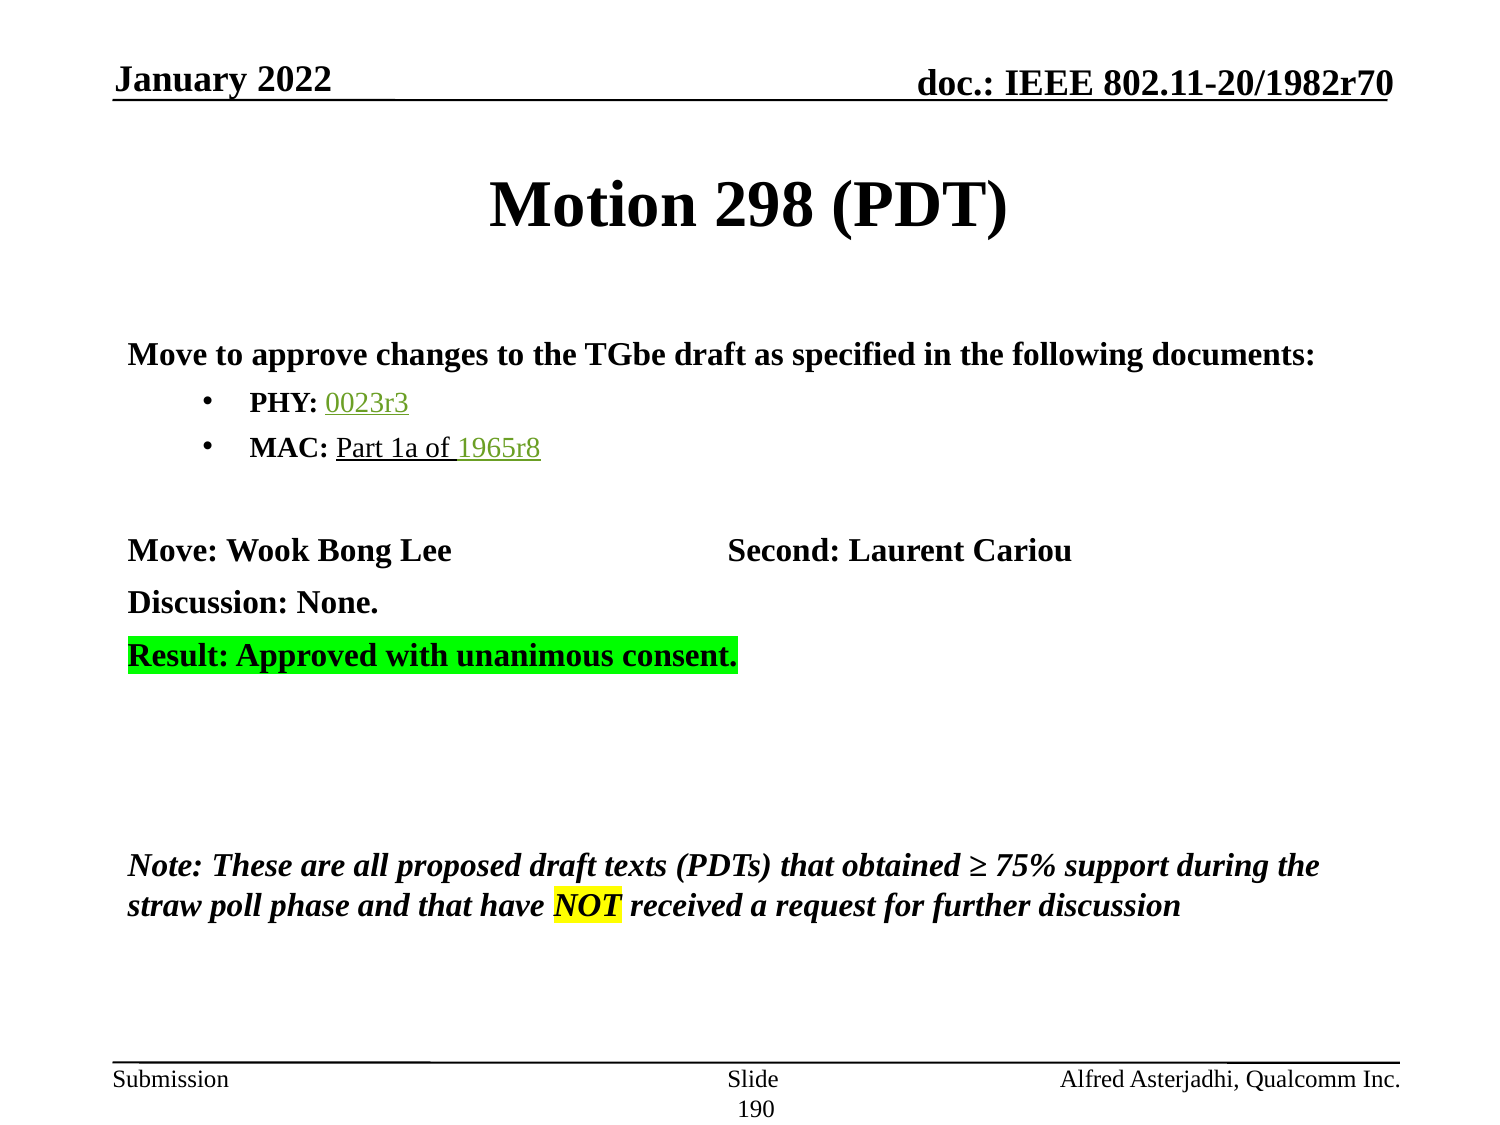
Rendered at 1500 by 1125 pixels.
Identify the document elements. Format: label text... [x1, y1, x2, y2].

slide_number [114, 54, 423, 100]
slide_number Slide 190 [712, 1061, 800, 1123]
footer Alfred Asterjadhi, Qualcomm Inc. [878, 1061, 1402, 1093]
list Move to approve changes to the TGbe draft as specified in the following documents: PHY: 0023r3 MAC: Part 1a of 1965r8 Move: Wook Bong Lee Second: Laurent Cariou Discussion: None. Result: Approved with unanimous consent. Note: These are all proposed draft texts (PDTs) that obtained ≥ 75% support during the straw poll phase and that have NOT received a request for further discussion [112, 324, 1388, 1063]
title Motion 298 (PDT) [112, 112, 1388, 288]
